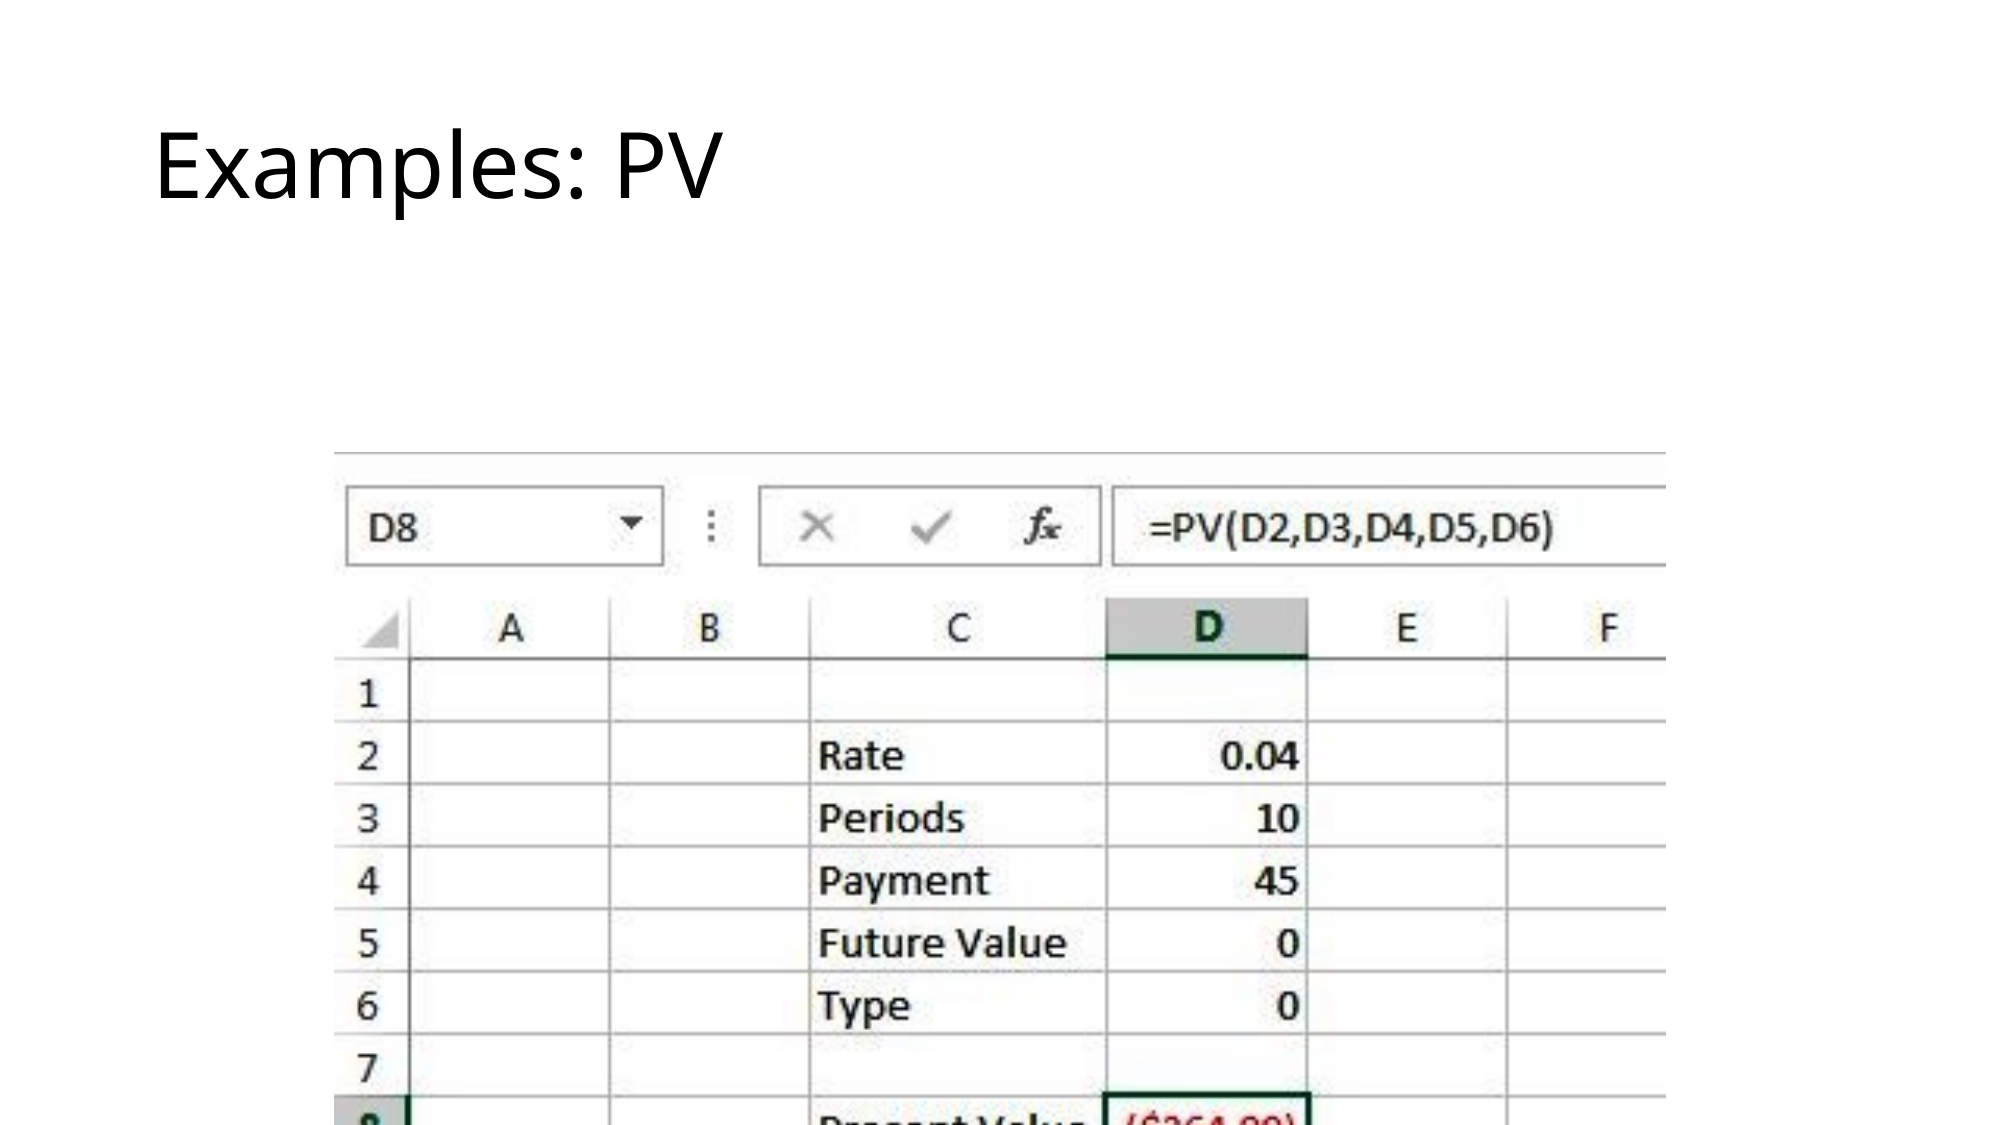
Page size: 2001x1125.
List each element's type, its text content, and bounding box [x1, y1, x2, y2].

title Examples: PV [137, 59, 1863, 278]
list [334, 452, 1666, 1125]
